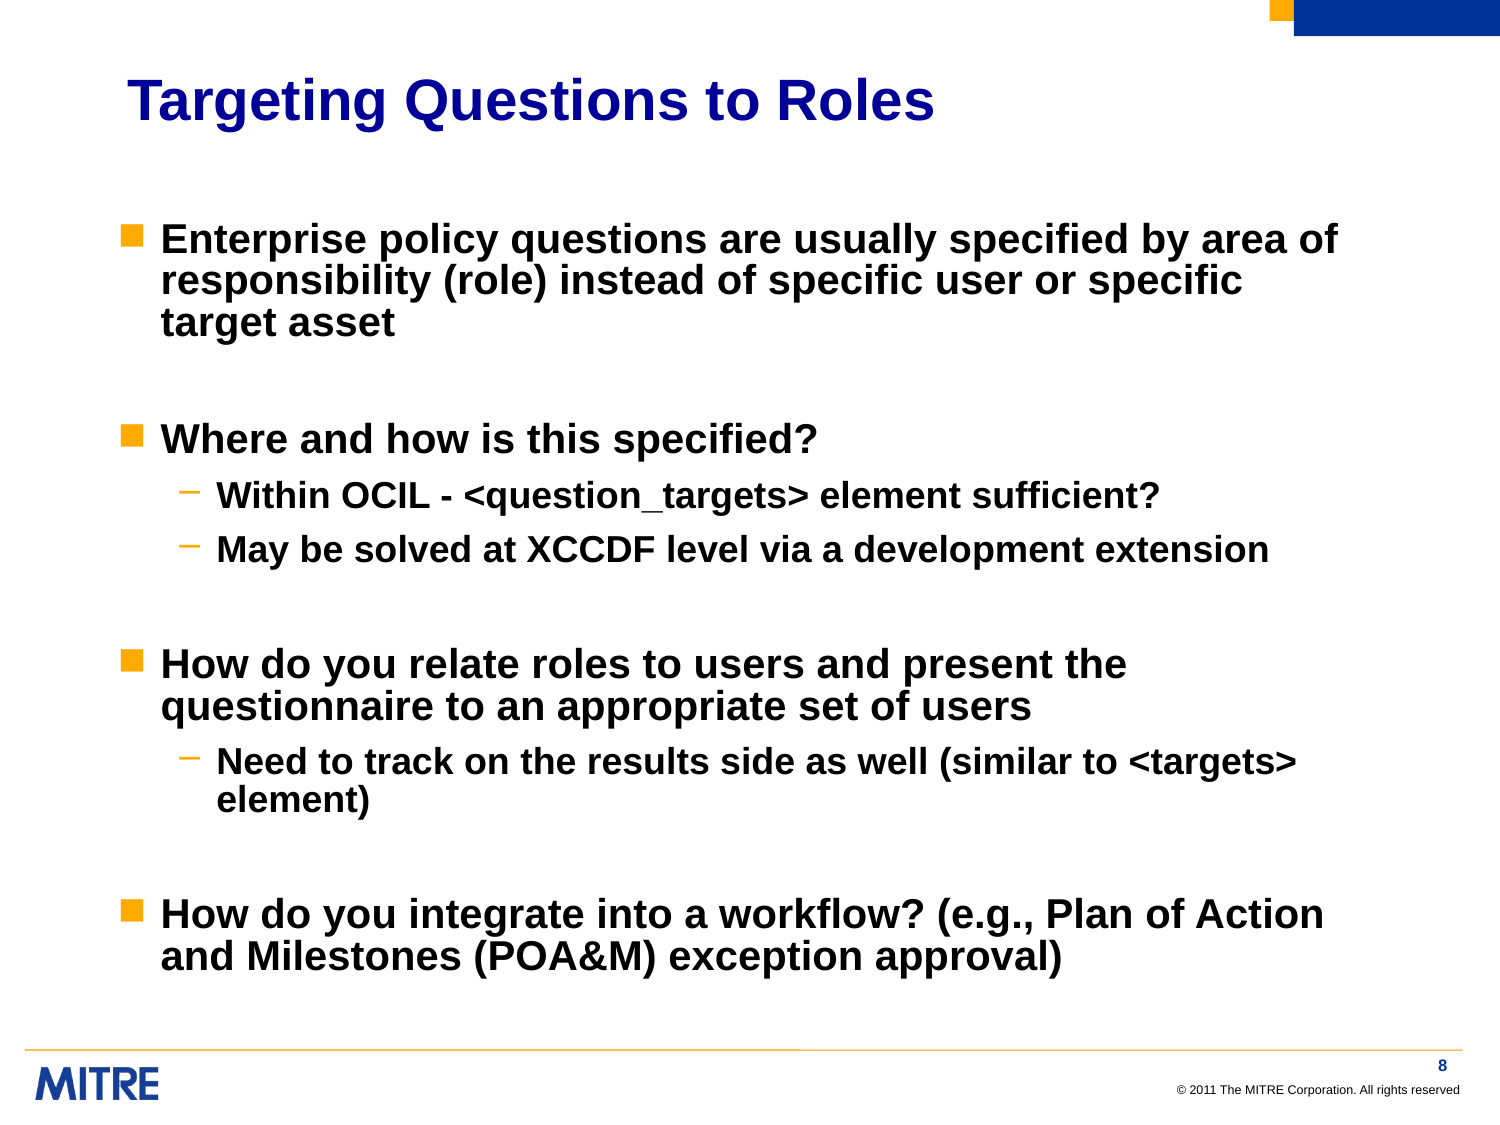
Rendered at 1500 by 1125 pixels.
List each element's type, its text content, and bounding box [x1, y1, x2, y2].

slide_number 8 [1374, 1049, 1463, 1076]
picture [30, 1064, 163, 1106]
list Enterprise policy questions are usually specified by area of responsibility (role) instead of specific user or specific target asset Where and how is this specified? Within OCIL - <question_targets> element sufficient? May be solved at XCCDF level via a development extension How do you relate roles to users and present the questionnaire to an appropriate set of users Need to track on the results side as well (similar to <targets> element) How do you integrate into a workflow? (e.g., Plan of Action and Milestones (POA&M) exception approval) [108, 212, 1371, 1002]
title Targeting Questions to Roles [112, 62, 1288, 151]
